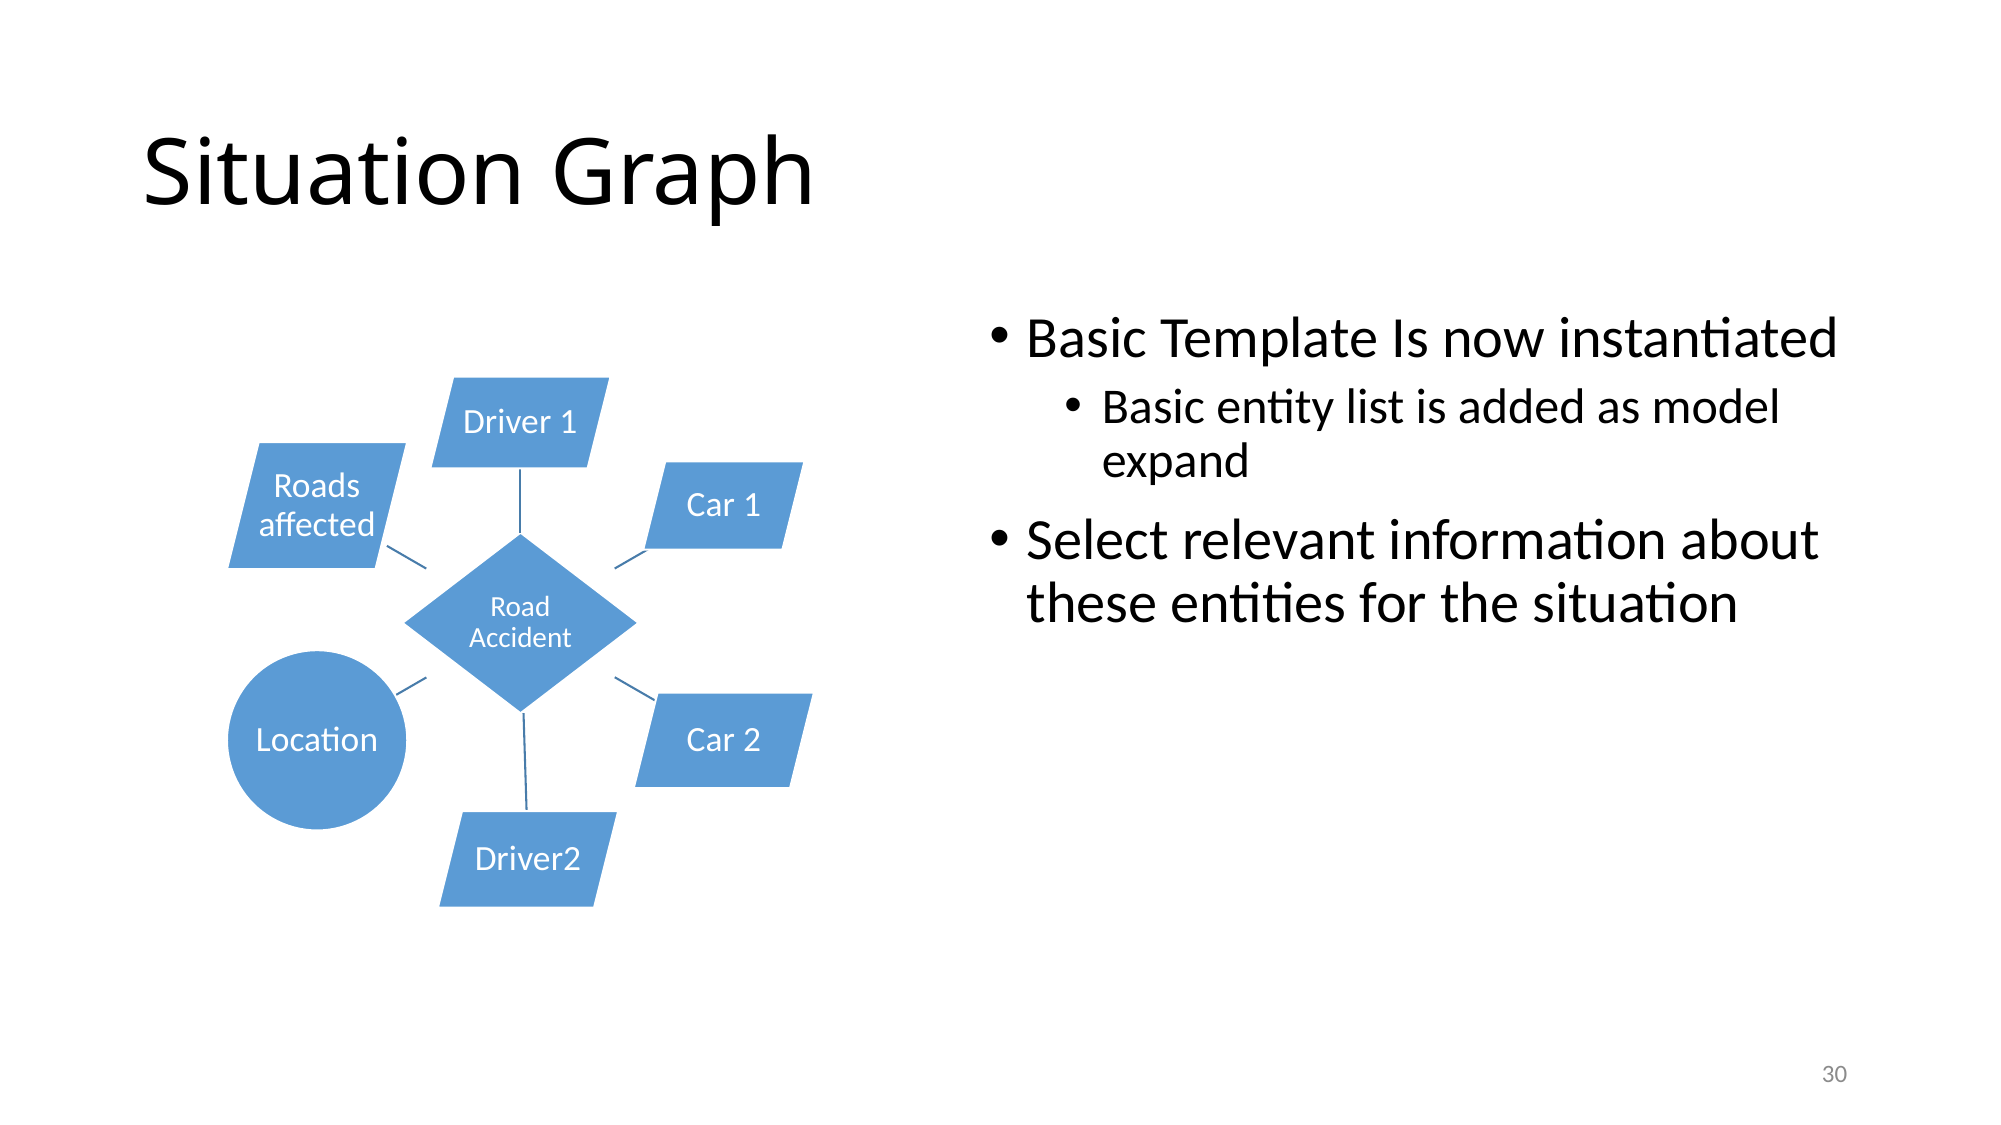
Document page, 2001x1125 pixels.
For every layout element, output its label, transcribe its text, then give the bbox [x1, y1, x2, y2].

title Situation Graph [127, 66, 1853, 284]
slide_number 30 [1412, 1042, 1863, 1103]
list Basic Template Is now instantiated Basic entity list is added as model expand Select relevant information about these entities for the situation [974, 299, 1863, 1014]
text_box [137, 296, 904, 952]
